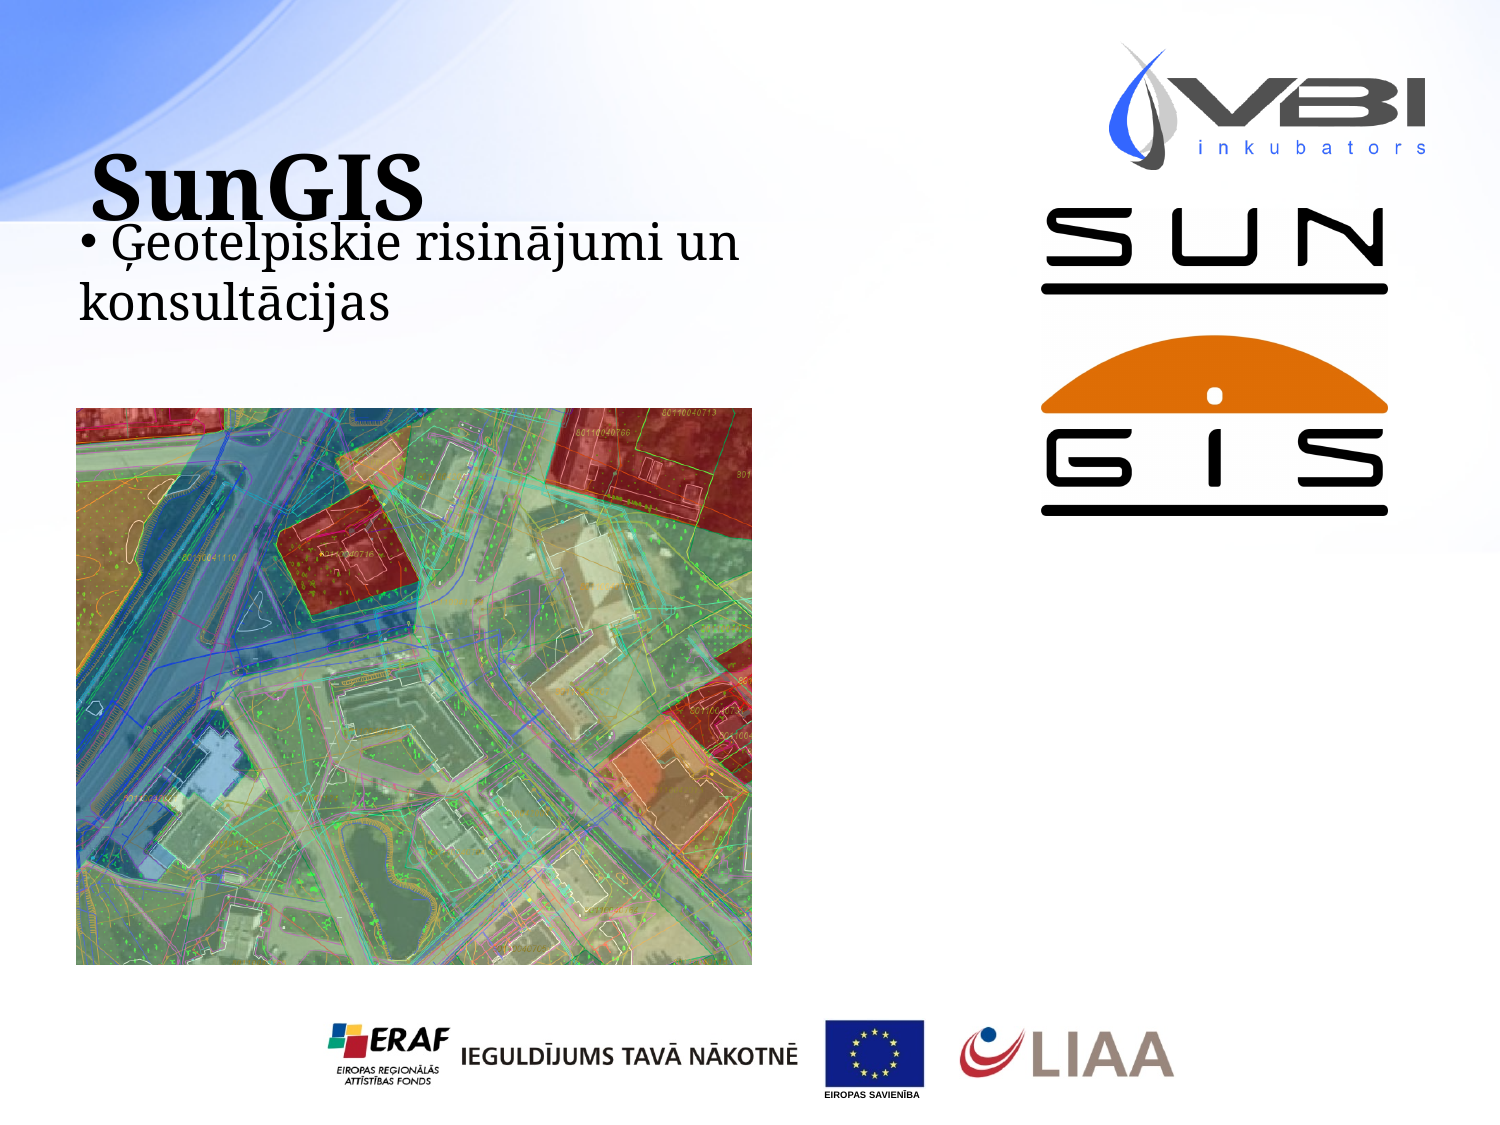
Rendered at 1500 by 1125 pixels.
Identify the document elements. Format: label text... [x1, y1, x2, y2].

picture [0, 0, 1500, 1125]
title SunGIS [74, 58, 1426, 247]
text_box Ģeotelpiskie risinājumi un konsultācijas [64, 255, 951, 338]
